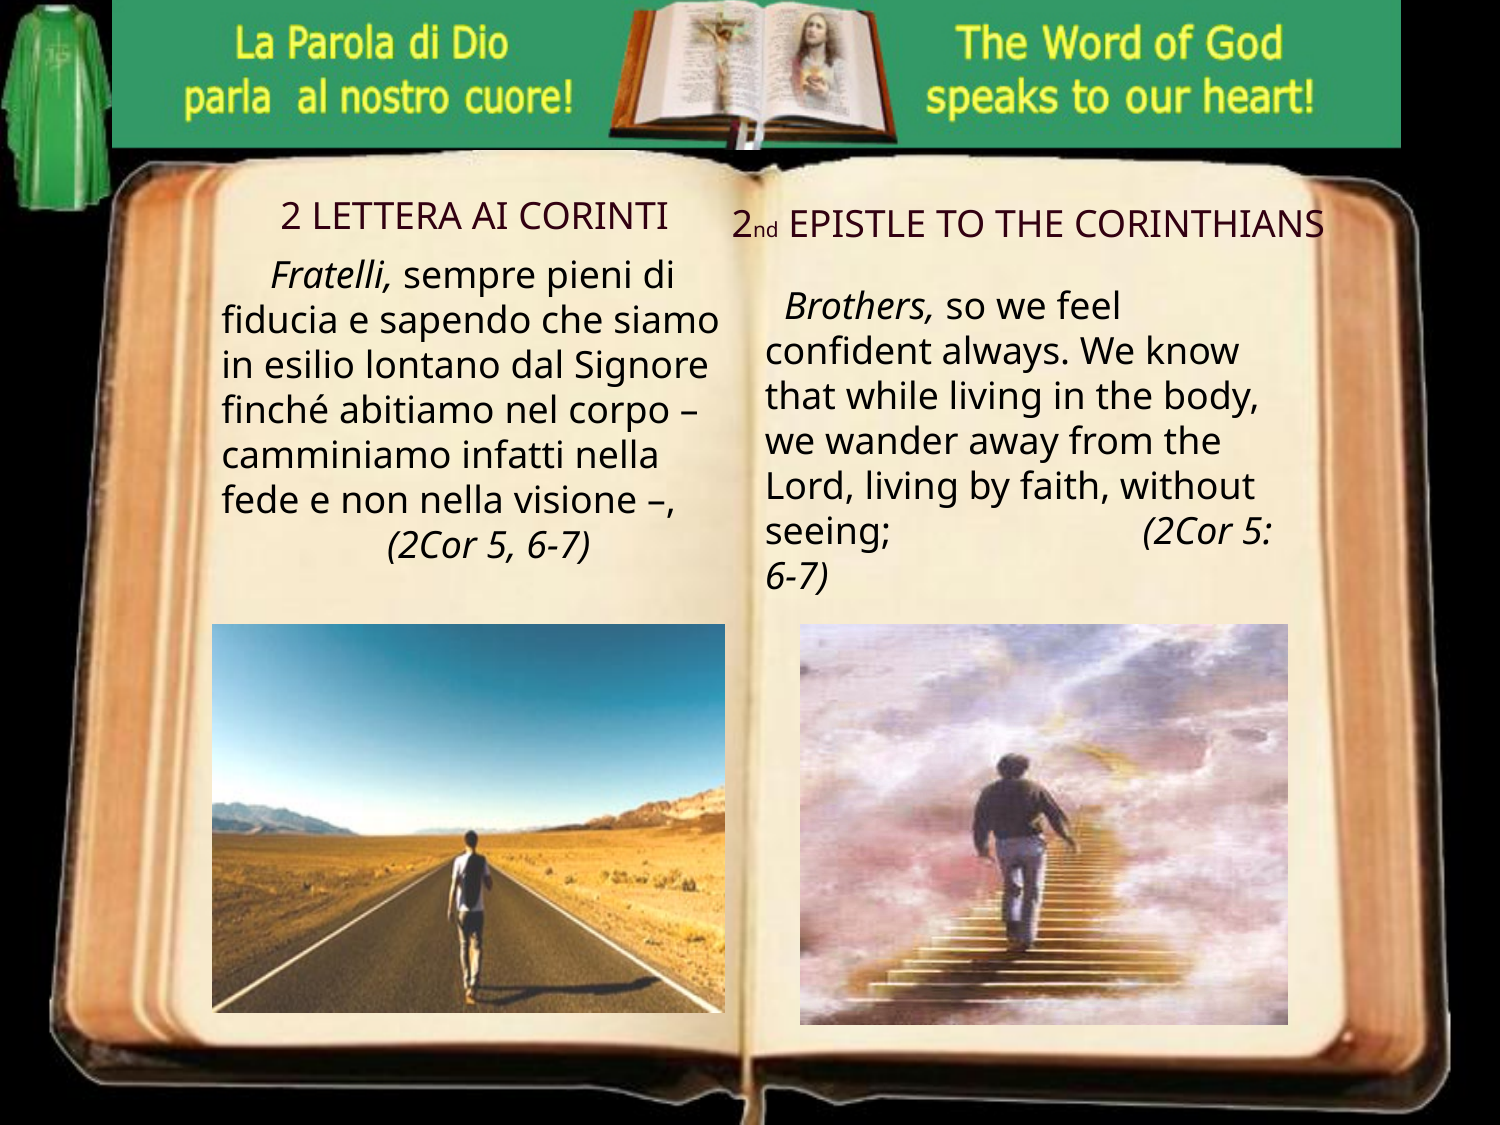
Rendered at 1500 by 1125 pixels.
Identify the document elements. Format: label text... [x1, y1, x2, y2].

title 2nd EPISTLE TO THE CORINTHIANS [731, 184, 1366, 260]
text_box Fratelli, sempre pieni di fiducia e sapendo che siamo in esilio lontano dal Signore finché abitiamo nel corpo – camminiamo infatti nella fede e non nella visione –, (2Cor 5, 6-7) [206, 243, 744, 574]
text_box Brothers, so we feel confident always. We know that while living in the body, we wander away from the Lord, living by faith, without seeing; (2Cor 5: 6-7) [750, 274, 1300, 605]
picture [0, 0, 1500, 1125]
text_box 2 LETTERA AI CORINTI [218, 184, 731, 243]
